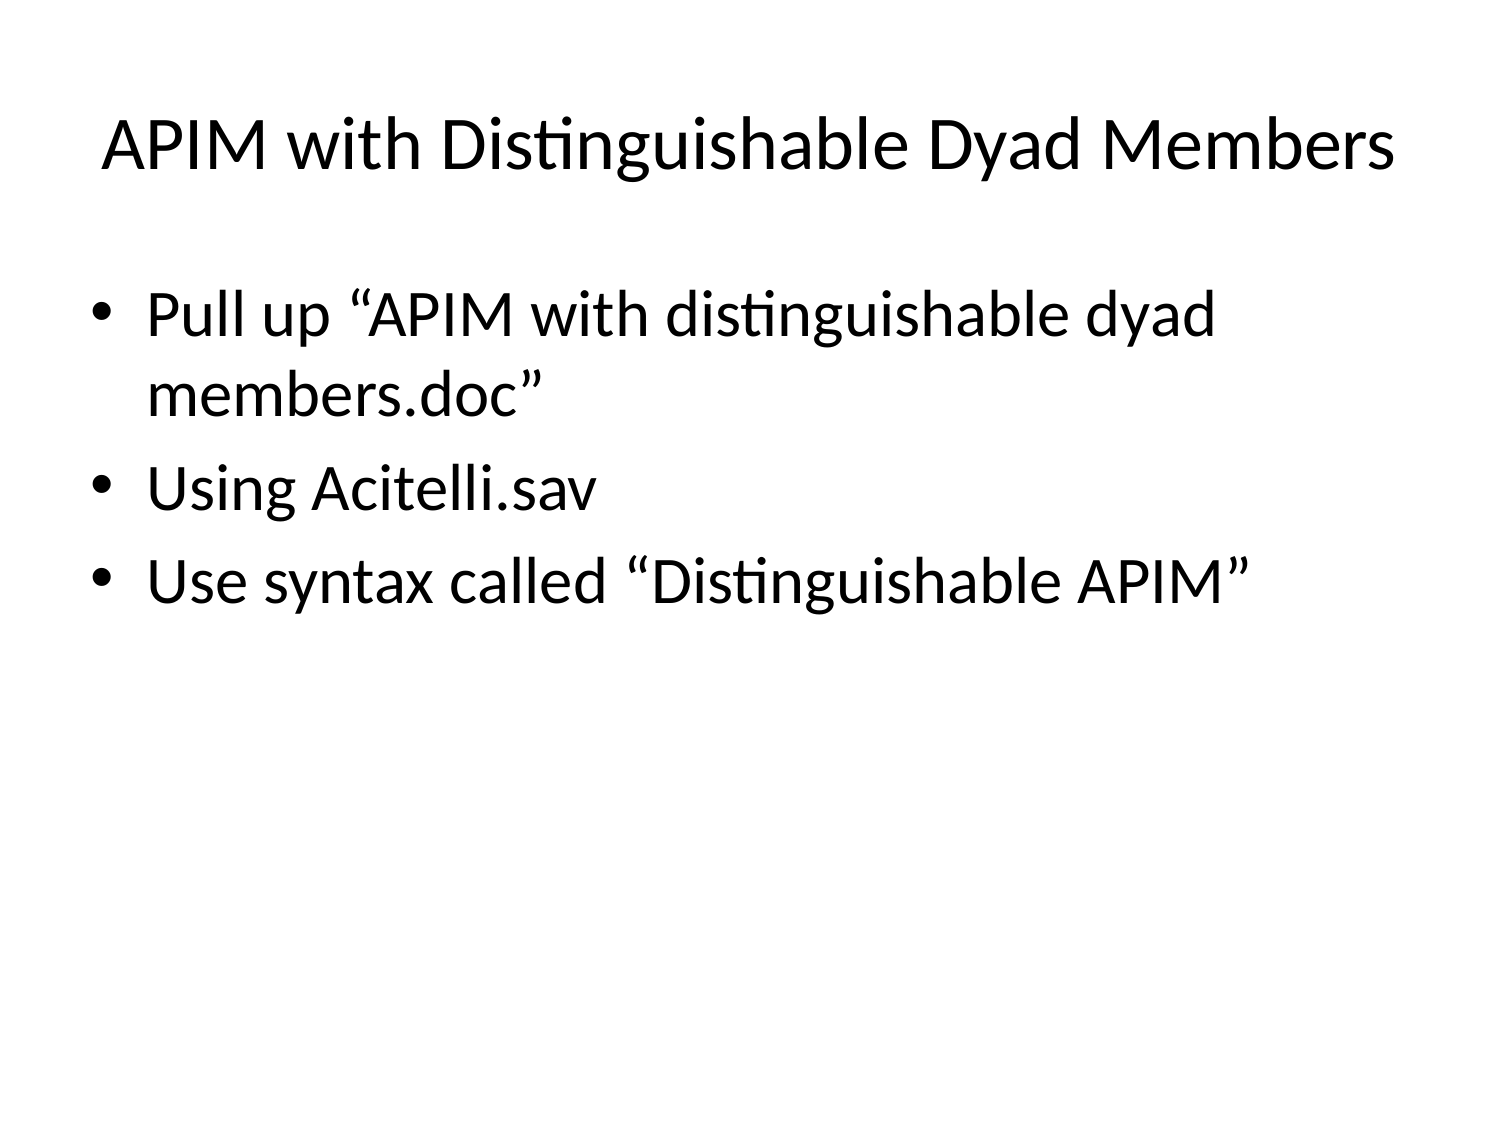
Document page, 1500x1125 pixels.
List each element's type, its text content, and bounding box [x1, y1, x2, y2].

list Pull up “APIM with distinguishable dyad members.doc” Using Acitelli.sav Use syntax called “Distinguishable APIM” [75, 262, 1425, 1005]
title APIM with Distinguishable Dyad Members [75, 45, 1425, 233]
